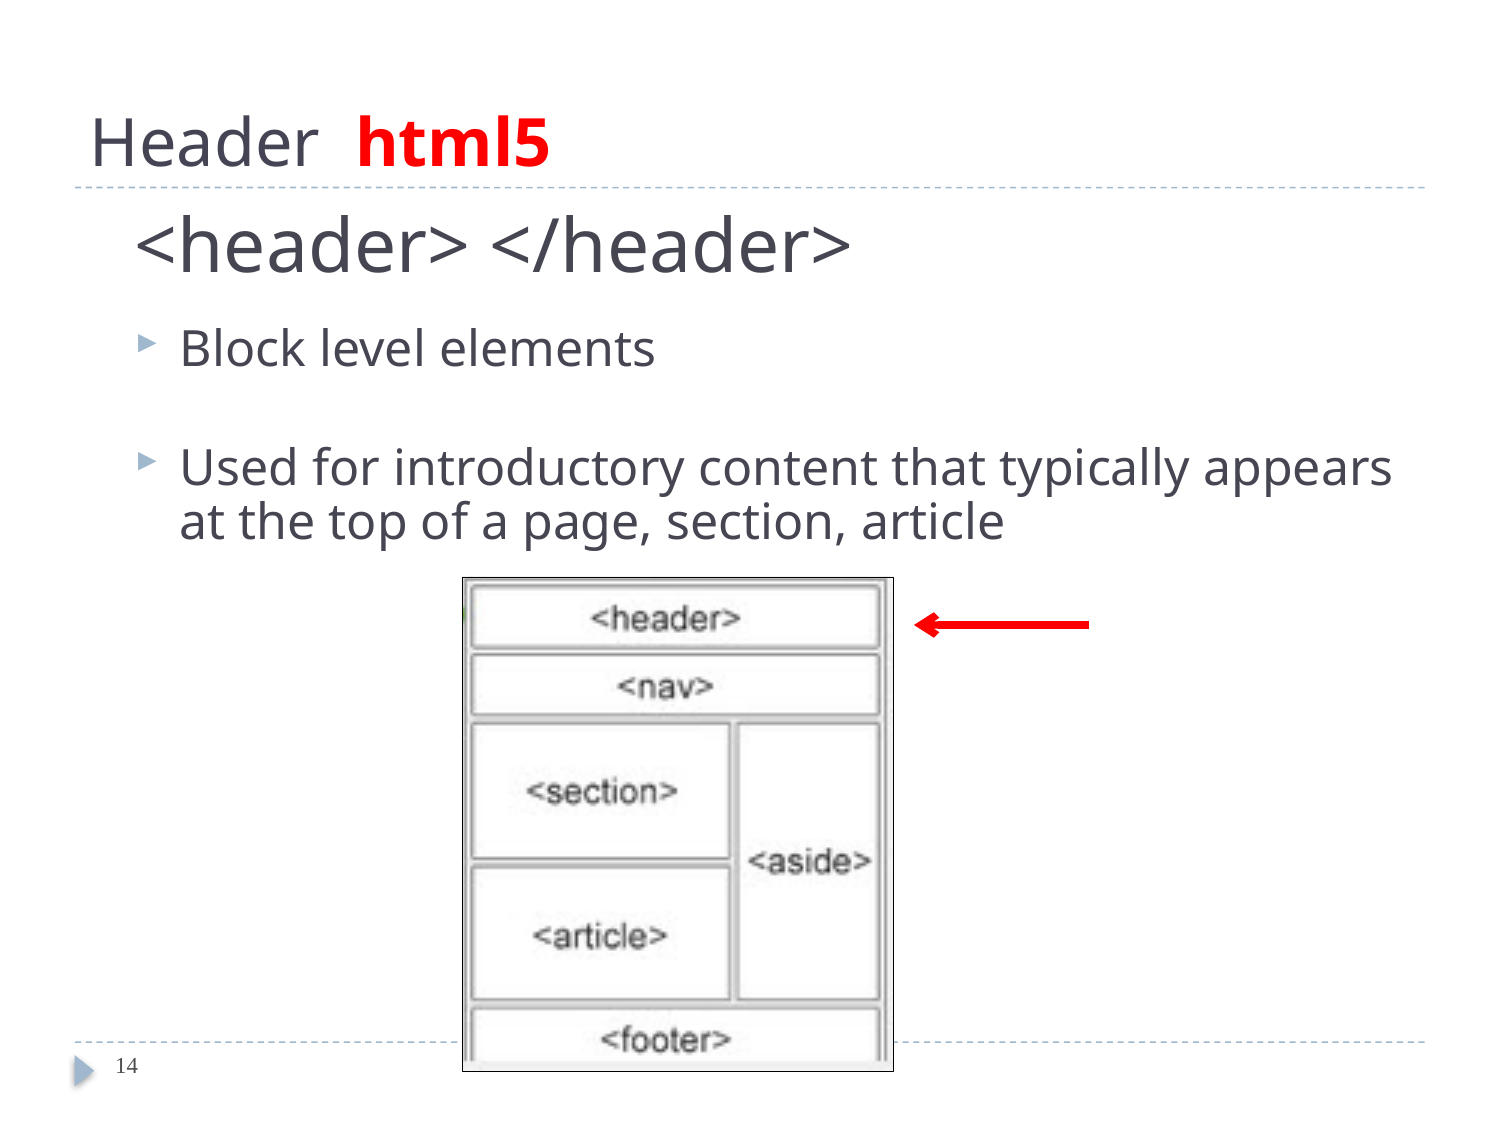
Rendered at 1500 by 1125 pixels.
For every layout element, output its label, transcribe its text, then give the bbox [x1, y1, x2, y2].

slide_number 14 [100, 1042, 426, 1103]
title Header html5 [75, 24, 1425, 188]
picture [462, 576, 894, 1071]
list <header> </header> Block level elements Used for introductory content that typically appears at the top of a page, section, article [75, 200, 1425, 1010]
